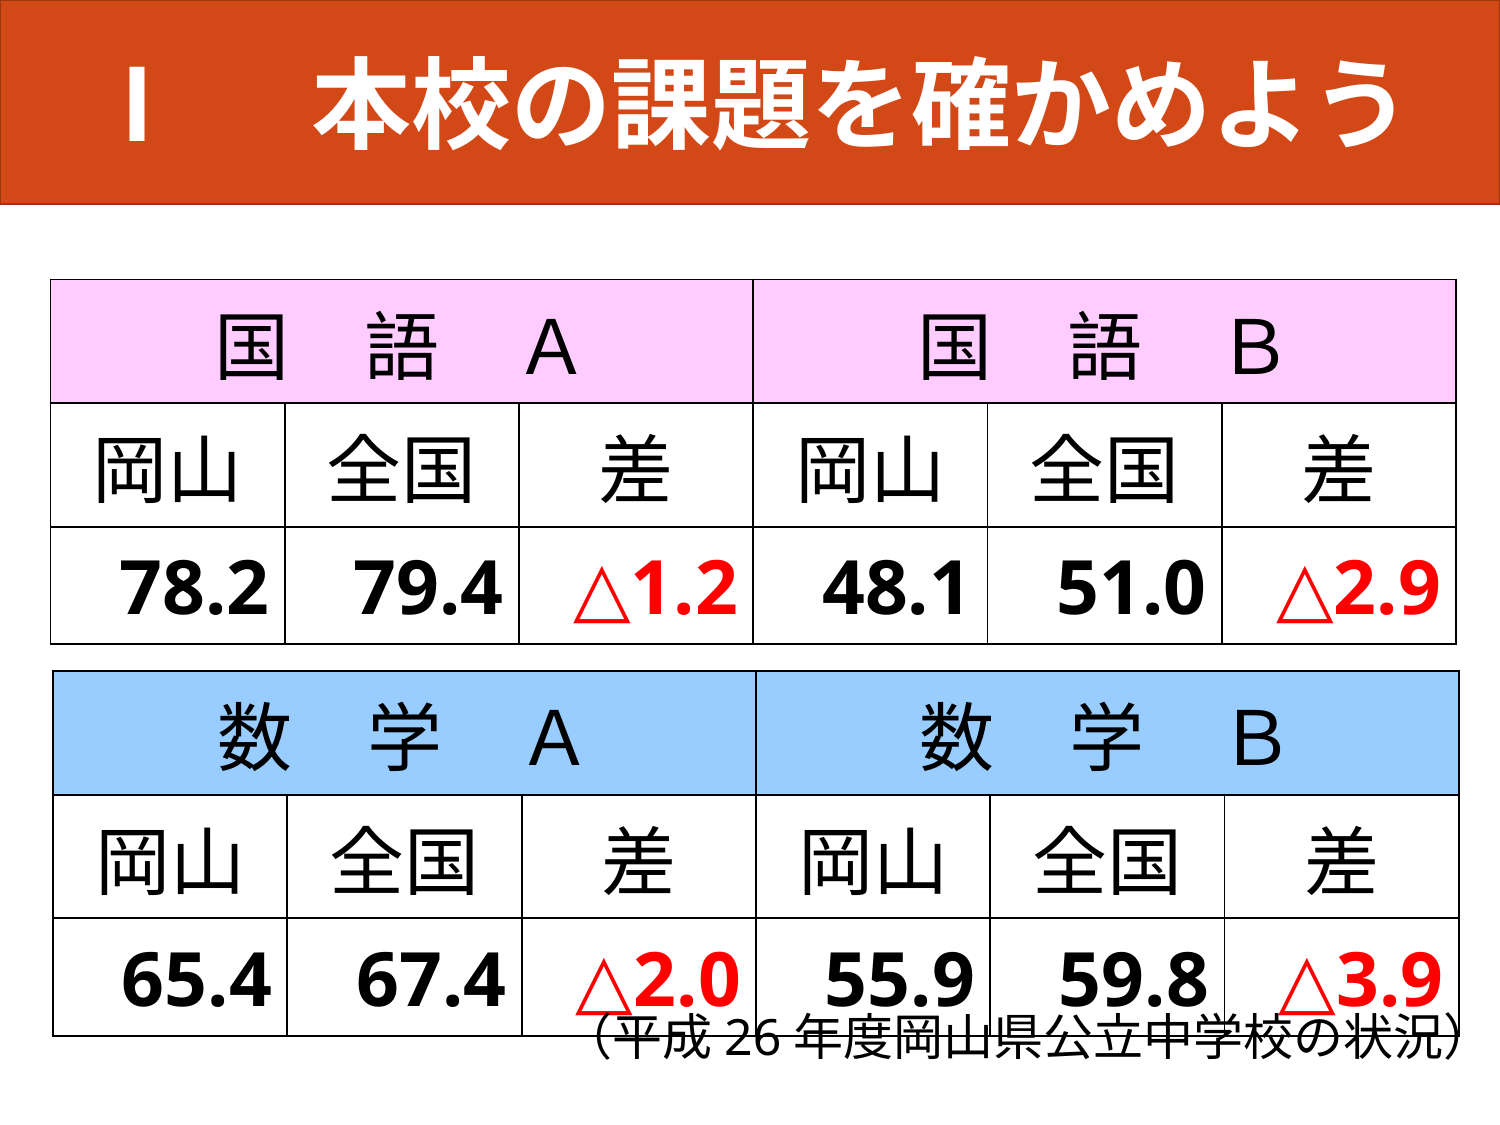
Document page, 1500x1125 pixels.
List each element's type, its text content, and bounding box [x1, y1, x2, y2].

table_cell 48.1 [754, 528, 987, 643]
table_cell △2.0 [523, 919, 755, 998]
text_box Ⅰ 本校の課題を確かめよう [0, 0, 1500, 205]
table_cell 差 [520, 404, 752, 526]
table_cell 78.2 [51, 528, 284, 643]
table_cell 59.8 [991, 919, 1224, 998]
table_cell 岡山 [54, 796, 286, 917]
table_header 数 学 Ｂ [757, 672, 1458, 794]
table_cell 岡山 [757, 796, 989, 917]
table_cell 全国 [288, 796, 521, 917]
table_cell 差 [523, 796, 755, 917]
table_cell 全国 [286, 404, 518, 526]
text_box （平成26年度岡山県公立中学校の状況） [509, 998, 1500, 1073]
table_cell 岡山 [51, 404, 284, 526]
table_cell 差 [1225, 796, 1458, 917]
table_cell 差 [1223, 404, 1455, 526]
table_cell 79.4 [286, 528, 518, 643]
table_cell 51.0 [988, 528, 1221, 643]
table_cell 全国 [988, 404, 1221, 526]
table_cell 岡山 [754, 404, 987, 526]
table_header 国 語 Ａ [51, 280, 752, 402]
table_header 国 語 Ｂ [754, 280, 1455, 402]
table_cell 55.9 [757, 919, 989, 998]
table_cell △2.9 [1223, 528, 1455, 643]
table_header 数 学 Ａ [54, 672, 755, 794]
table_cell △1.2 [520, 528, 752, 643]
table_cell 全国 [991, 796, 1224, 917]
table_cell △3.9 [1225, 919, 1458, 998]
table_cell 67.4 [288, 919, 521, 1035]
table_cell 65.4 [54, 919, 286, 1035]
